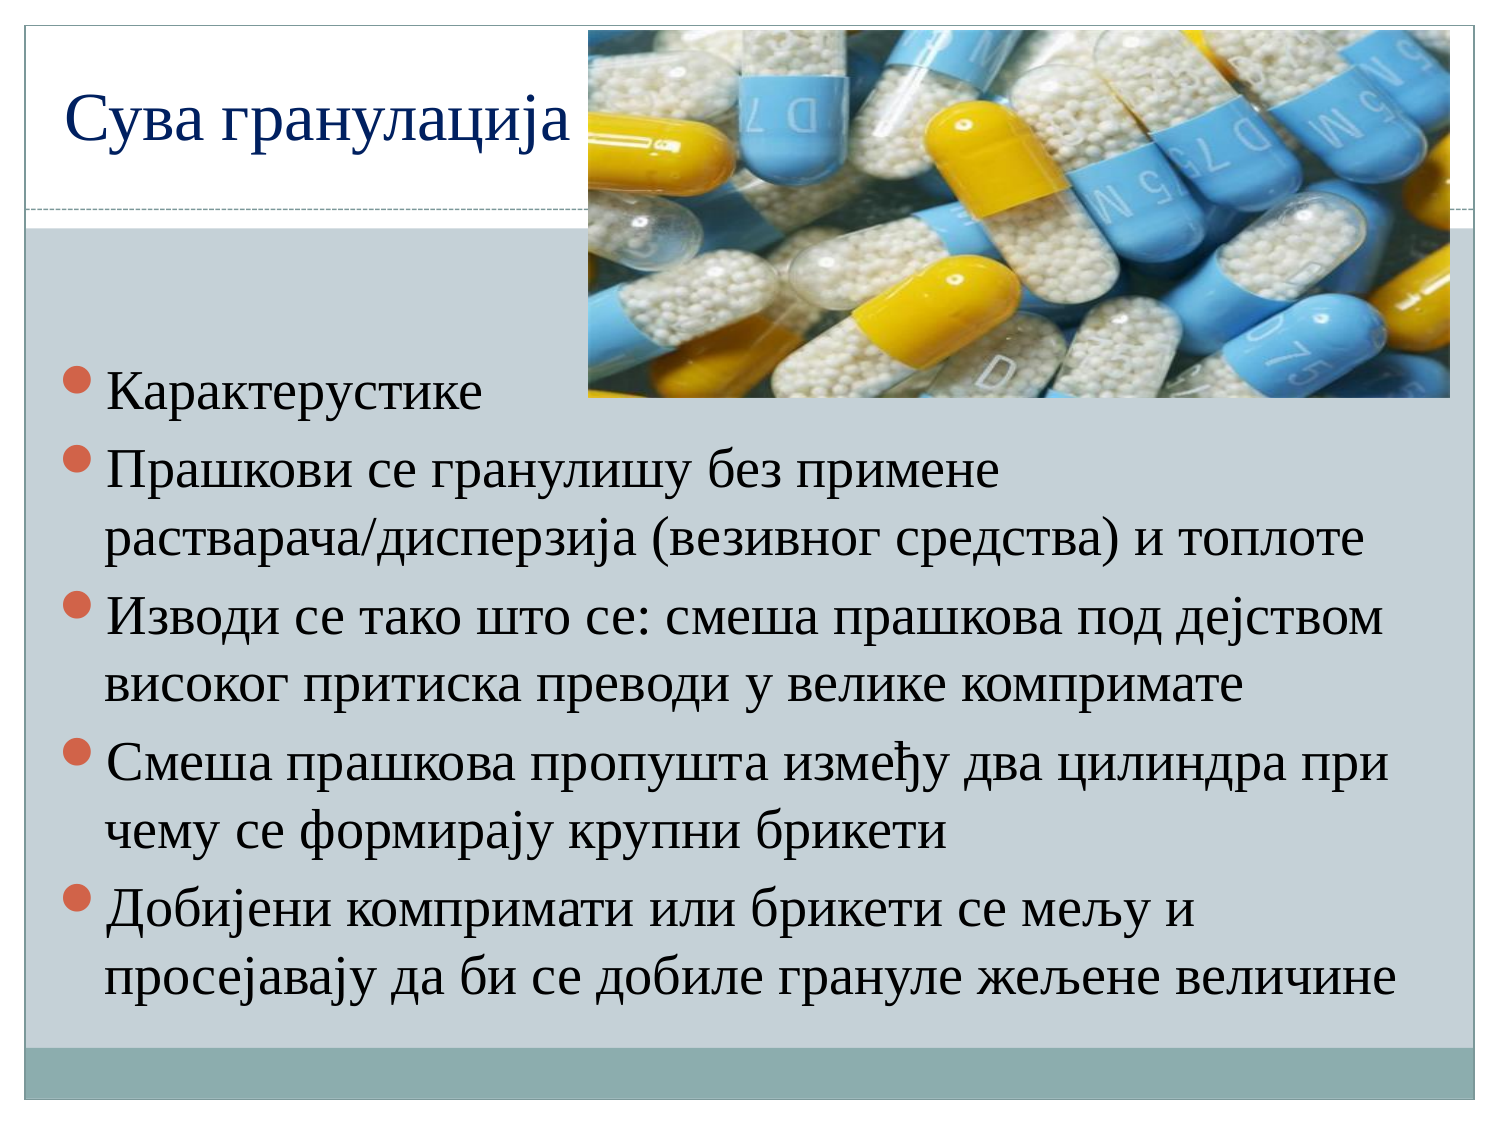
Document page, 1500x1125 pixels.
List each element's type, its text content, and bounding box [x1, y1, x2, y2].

picture [588, 30, 1450, 398]
title Сува гранулација [49, 37, 582, 162]
list Карактерустике Прашкови се гранулишу без примене растварача/дисперзија (везивног средства) и топлоте Изводи се тако што се: смеша прашкова под дејством високог притиска преводи у велике компримате Смеша прашкова пропушта између два цилиндра при чему се формирају крупни брикети Добијени компримати или брикети се мељу и просејавају да би се добиле грануле жељене величине [44, 266, 1440, 1017]
